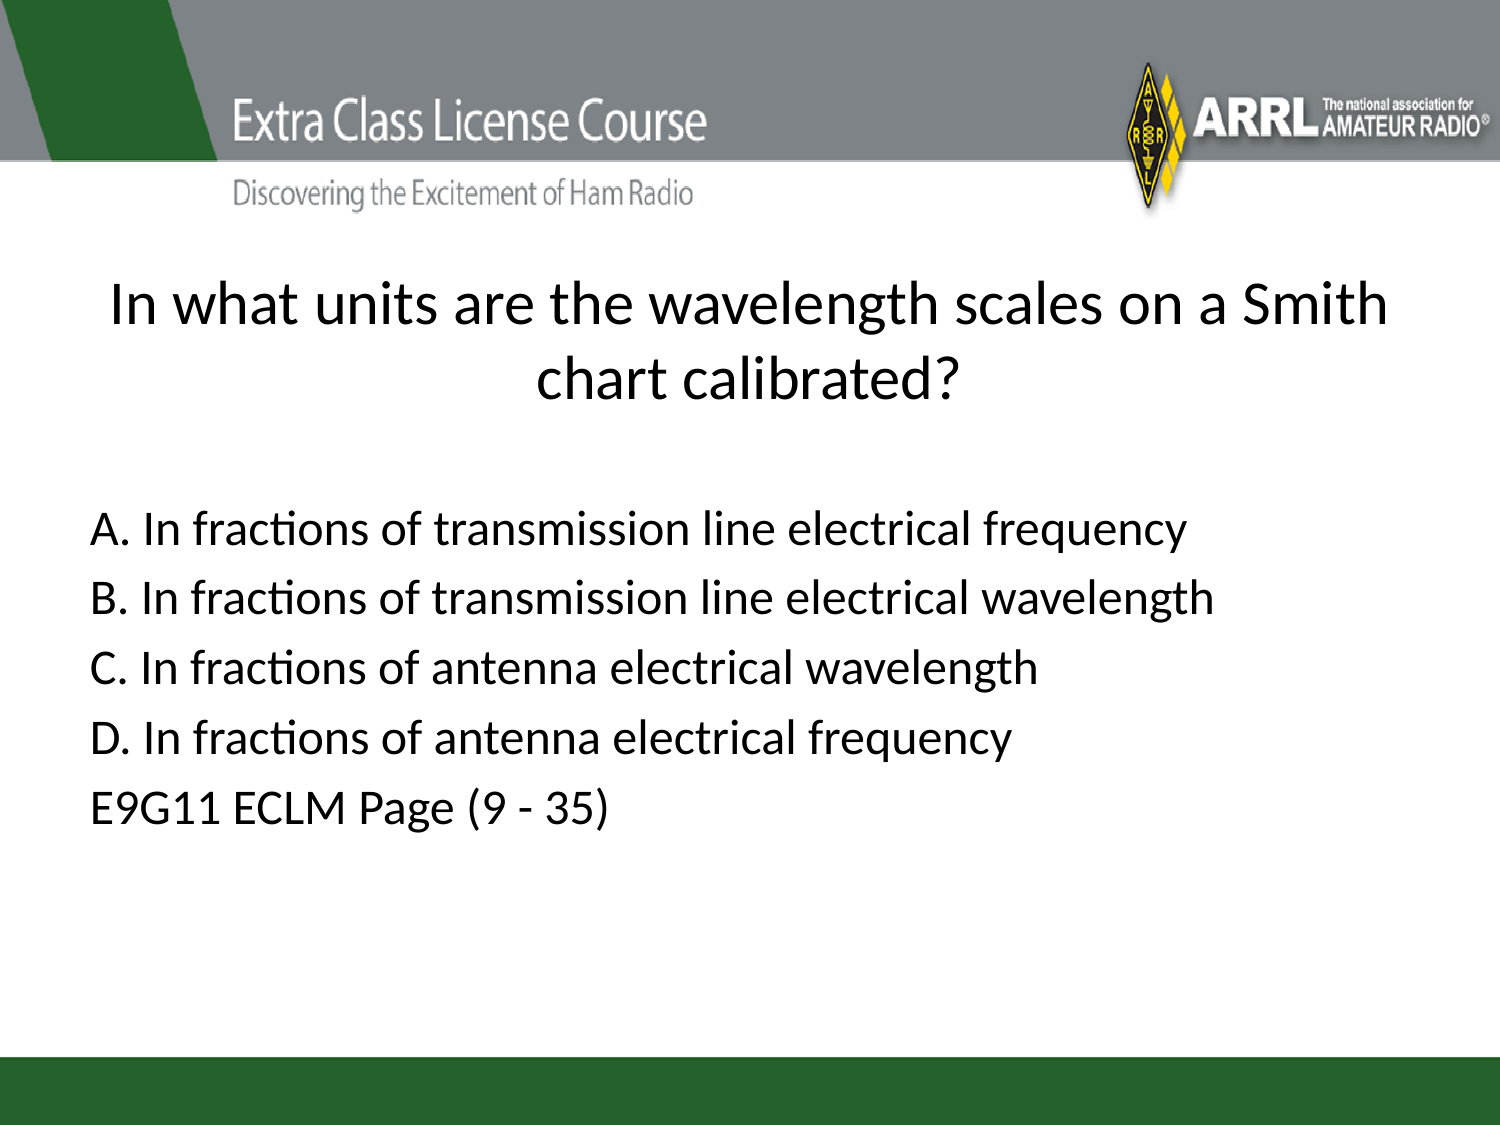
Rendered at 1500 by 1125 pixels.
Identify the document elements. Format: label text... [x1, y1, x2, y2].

title In what units are the wavelength scales on a Smith chart calibrated? [75, 254, 1425, 435]
list A. In fractions of transmission line electrical frequency B. In fractions of transmission line electrical wavelength C. In fractions of antenna electrical wavelength D. In fractions of antenna electrical frequency E9G11 ECLM Page (9 - 35) [75, 487, 1425, 1005]
picture [0, 0, 1500, 1125]
